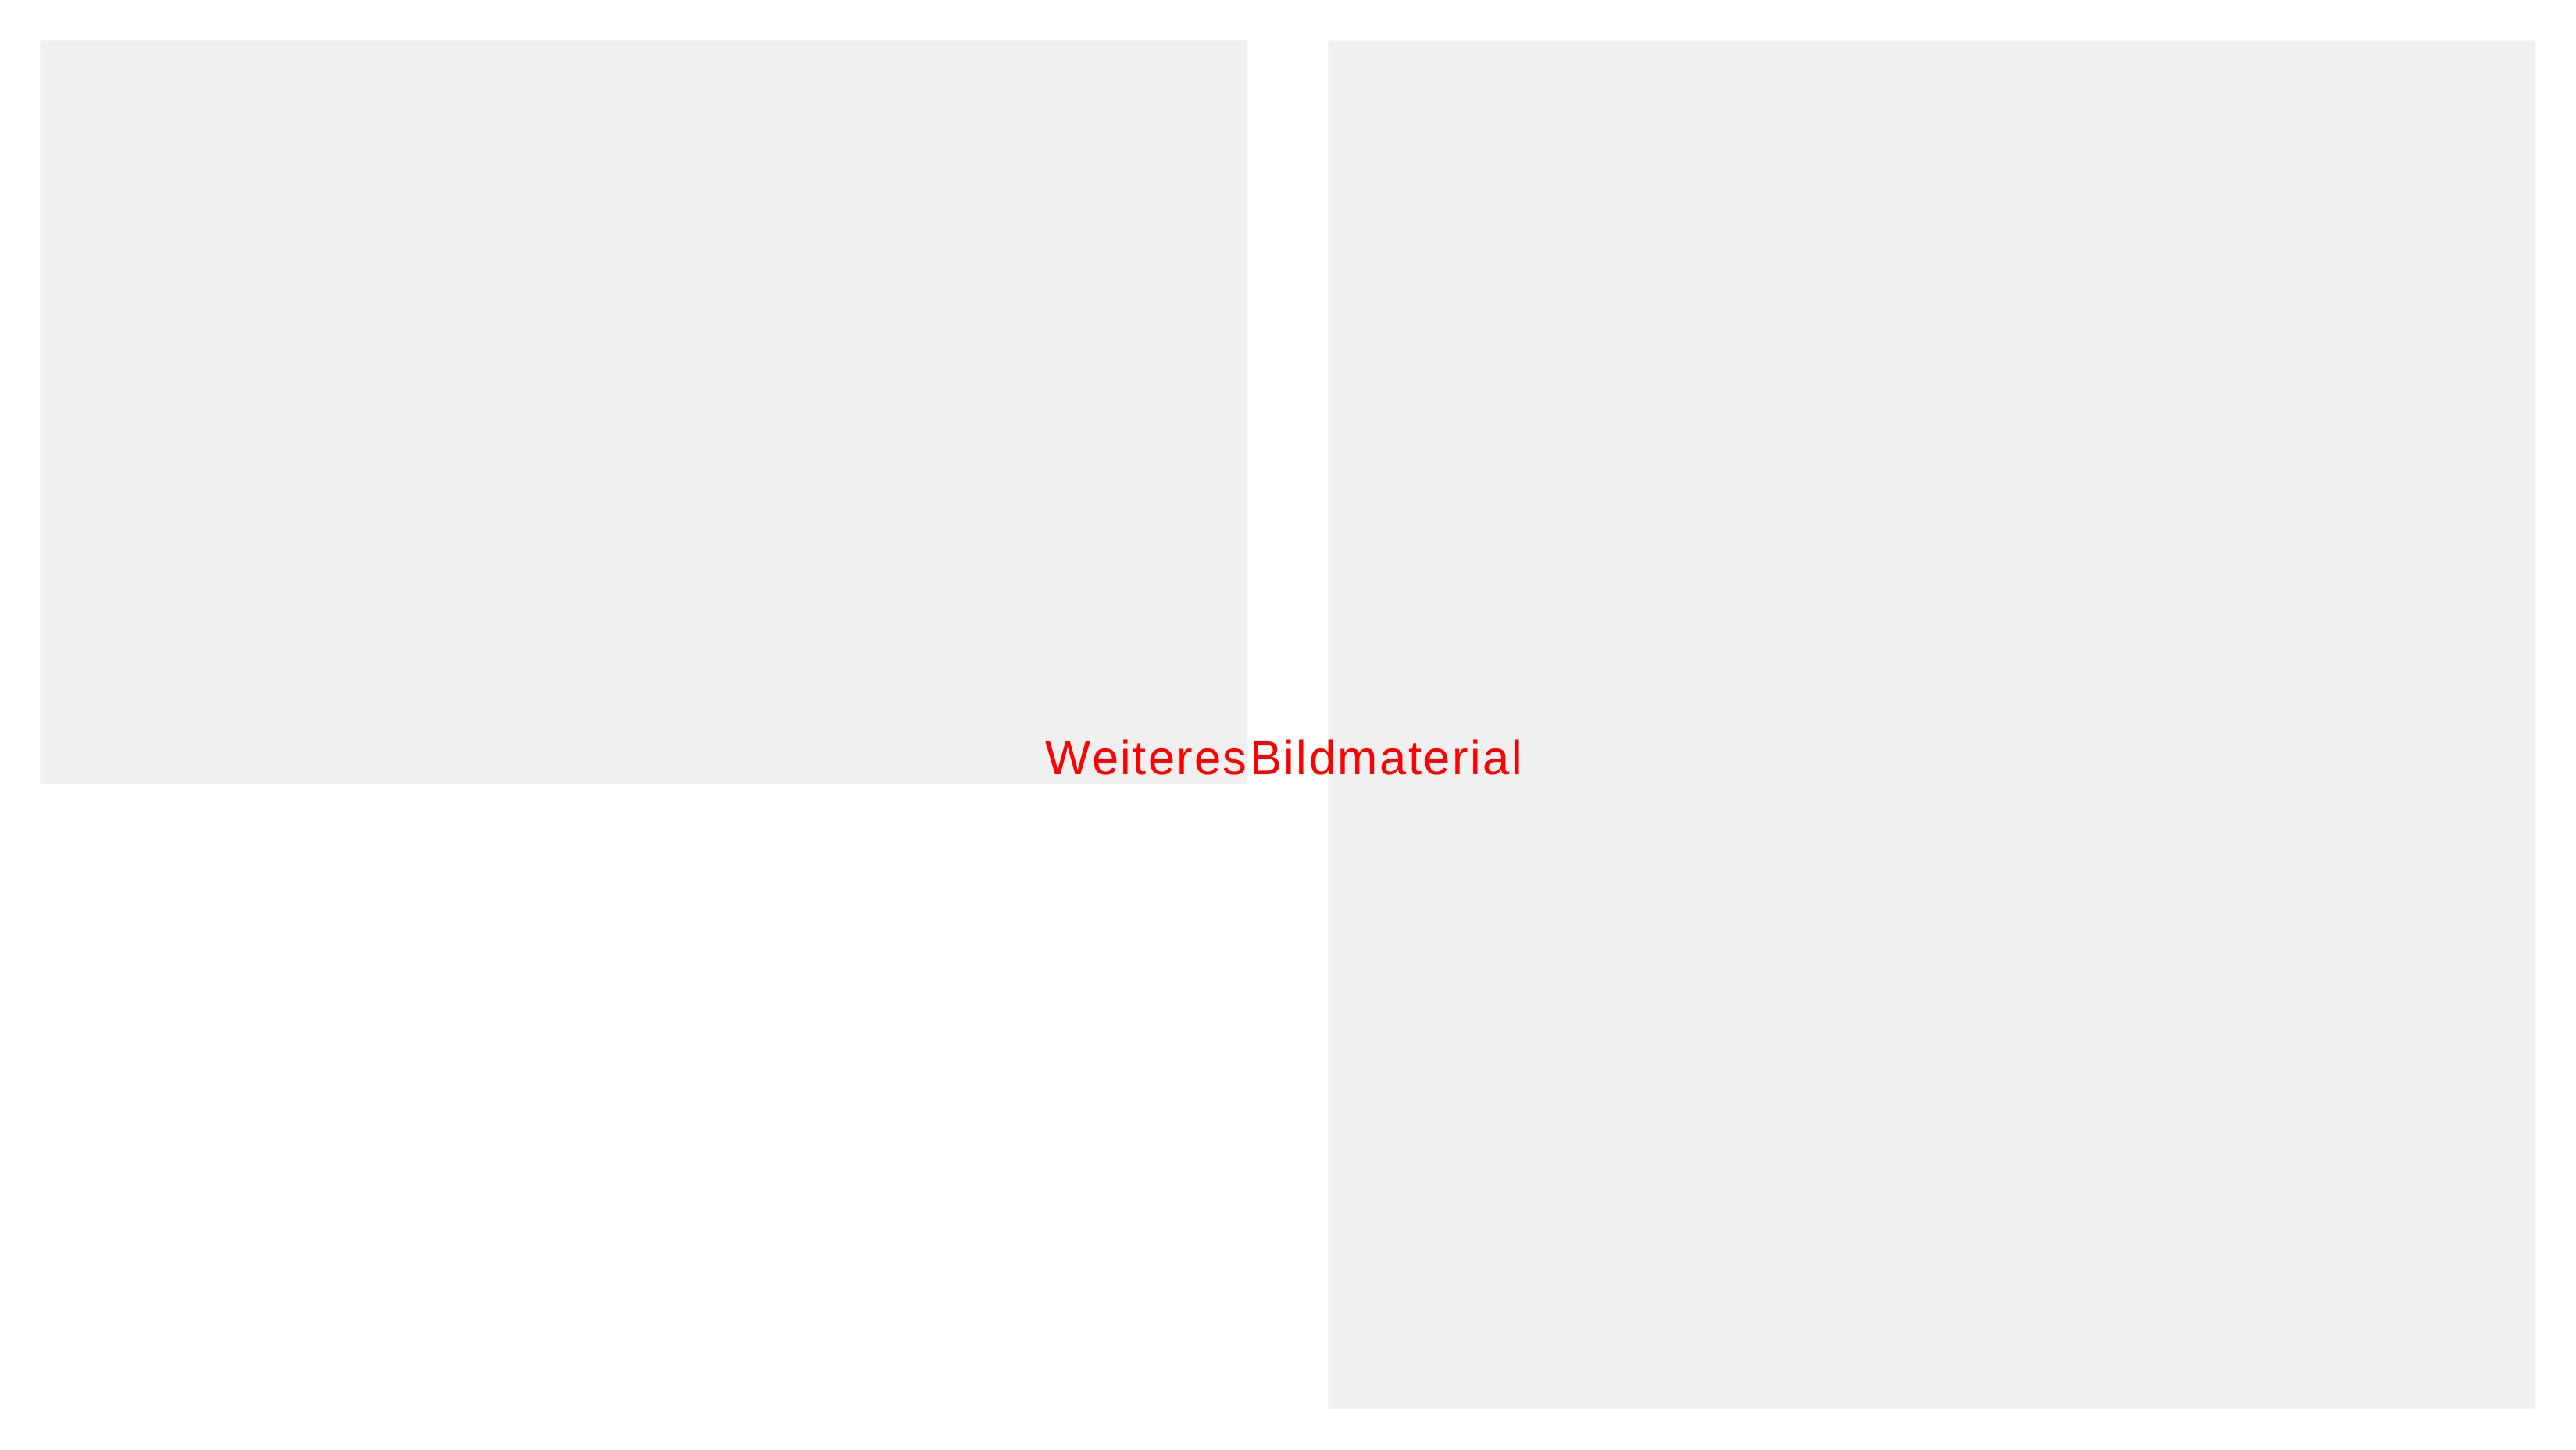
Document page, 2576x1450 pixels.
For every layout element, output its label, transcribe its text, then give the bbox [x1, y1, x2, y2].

text_box [1328, 40, 2536, 1409]
text_box Weiteres [40, 40, 1248, 784]
text_box Bildmaterial [1248, 724, 1529, 784]
